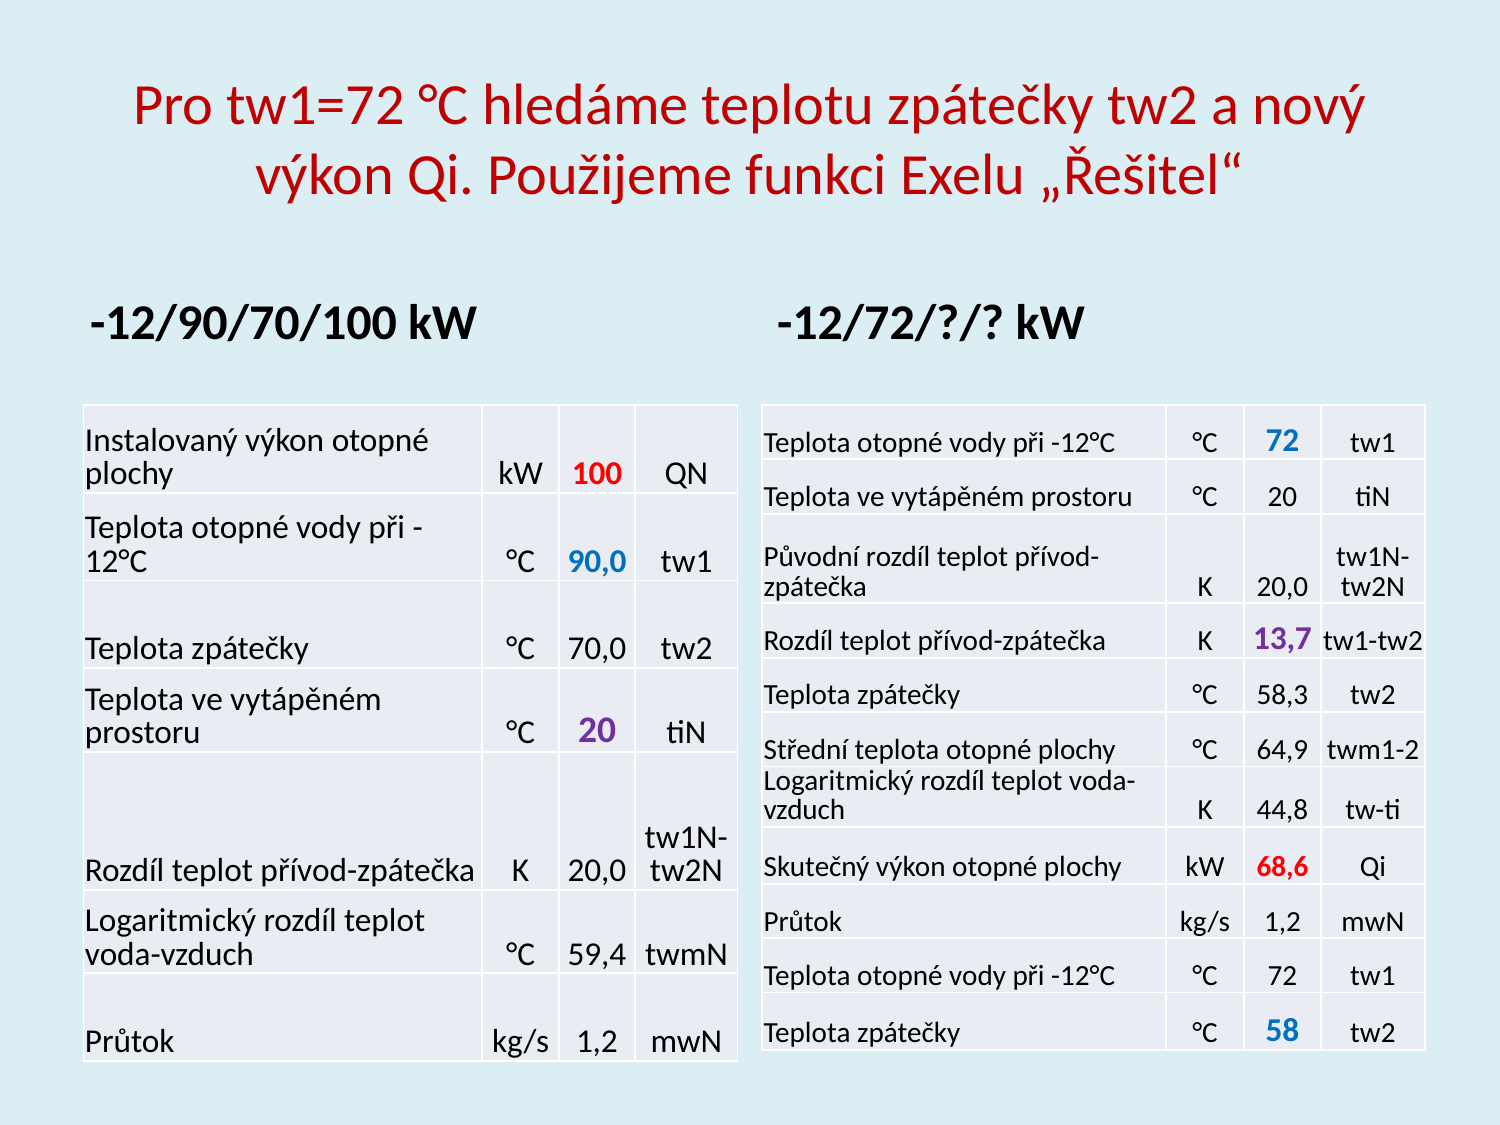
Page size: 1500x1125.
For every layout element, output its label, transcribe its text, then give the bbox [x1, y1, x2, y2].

table_cell Teplota ve vytápěném prostoru [84, 669, 481, 751]
table_cell Průtok [84, 974, 481, 1060]
table_cell 90,0 [560, 494, 634, 580]
table_cell tw1N-tw2N [1322, 515, 1424, 602]
table_cell K [1167, 604, 1243, 657]
table_header Instalovaný výkon otopné plochy [84, 406, 481, 492]
table_cell °C [1167, 993, 1243, 1049]
table_cell K [1167, 515, 1243, 602]
table_cell Teplota zpátečky [763, 993, 1165, 1049]
table_cell tw2 [1322, 659, 1424, 711]
table_cell °C [483, 494, 558, 580]
table_cell Qi [1322, 828, 1424, 883]
table_cell Logaritmický rozdíl teplot voda-vzduch [763, 767, 1165, 826]
table_cell Rozdíl teplot přívod-zpátečka [84, 753, 481, 889]
table_cell tw1N-tw2N [636, 753, 737, 889]
table_cell Logaritmický rozdíl teplot voda-vzduch [84, 891, 481, 972]
table_cell Střední teplota otopné plochy [763, 713, 1165, 766]
table_header 100 [560, 406, 634, 492]
table_header 72 [1245, 406, 1320, 458]
table_cell 72 [1245, 939, 1320, 992]
table_cell Skutečný výkon otopné plochy [763, 828, 1165, 883]
list -12/72/?/? kW [761, 251, 1425, 357]
table_cell mwN [636, 974, 737, 1060]
table_header °C [1167, 406, 1243, 458]
table_cell Teplota zpátečky [763, 659, 1165, 711]
table_cell Původní rozdíl teplot přívod-zpátečka [763, 515, 1165, 602]
table_cell tw1 [1322, 939, 1424, 992]
table_cell 20,0 [560, 753, 634, 889]
table_header QN [636, 406, 737, 492]
table_cell 64,9 [1245, 713, 1320, 766]
table_cell °C [1167, 939, 1243, 992]
table_cell °C [483, 891, 558, 972]
table_cell 1,2 [1245, 885, 1320, 937]
table_cell kW [1167, 828, 1243, 883]
table_cell mwN [1322, 885, 1424, 937]
table_cell °C [1167, 460, 1243, 513]
table_cell 20 [560, 669, 634, 751]
table_cell 13,7 [1245, 604, 1320, 657]
table_header Teplota otopné vody při -12°C [763, 406, 1165, 458]
table_cell 58,3 [1245, 659, 1320, 711]
table_cell Teplota otopné vody při -12°C [84, 494, 481, 580]
table_cell °C [483, 669, 558, 751]
table_cell tiN [1322, 460, 1424, 513]
table_cell Teplota zpátečky [84, 581, 481, 667]
table_cell Rozdíl teplot přívod-zpátečka [763, 604, 1165, 657]
table_cell Teplota otopné vody při -12°C [763, 939, 1165, 992]
table_cell °C [1167, 713, 1243, 766]
table_cell 20,0 [1245, 515, 1320, 602]
table_cell twm1-2 [1322, 713, 1424, 766]
table_cell tw1 [636, 494, 737, 580]
table_cell tw2 [636, 581, 737, 667]
table_cell 70,0 [560, 581, 634, 667]
table_cell tiN [636, 669, 737, 751]
table_cell Teplota ve vytápěném prostoru [763, 460, 1165, 513]
table_cell 59,4 [560, 891, 634, 972]
table_cell K [483, 753, 558, 889]
table_header kW [483, 406, 558, 492]
list -12/90/70/100 kW [75, 251, 738, 357]
table_cell °C [1167, 659, 1243, 711]
table_cell kg/s [1167, 885, 1243, 937]
table_header tw1 [1322, 406, 1424, 458]
table_cell Průtok [763, 885, 1165, 937]
table_cell kg/s [483, 974, 558, 1060]
table_cell K [1167, 767, 1243, 826]
table_cell tw1-tw2 [1322, 604, 1424, 657]
table_cell °C [483, 581, 558, 667]
table_cell 58 [1245, 993, 1320, 1049]
table_cell 68,6 [1245, 828, 1320, 883]
table_cell tw-ti [1322, 767, 1424, 826]
table_cell 1,2 [560, 974, 634, 1060]
table_cell twmN [636, 891, 737, 972]
table_cell tw2 [1322, 993, 1424, 1049]
table_cell 20 [1245, 460, 1320, 513]
table_cell 44,8 [1245, 767, 1320, 826]
title Pro tw1=72 °C hledáme teplotu zpátečky tw2 a nový výkon Qi. Použijeme funkci Exelu „Řešitel“ [75, 42, 1425, 230]
